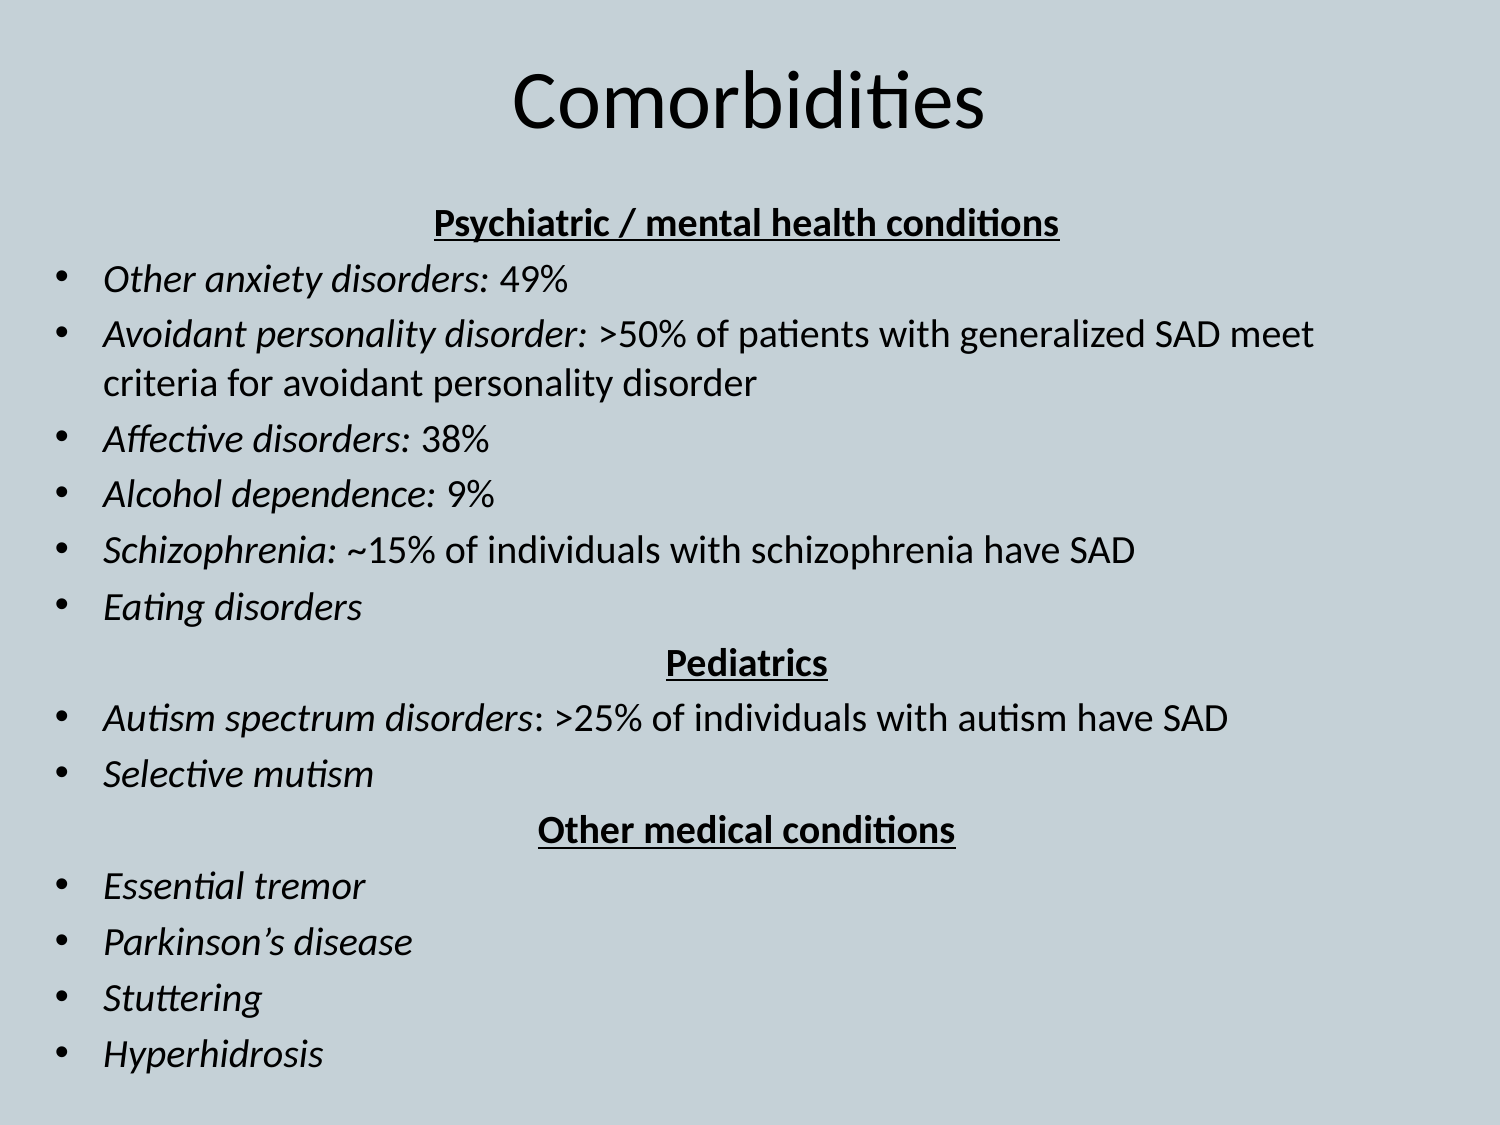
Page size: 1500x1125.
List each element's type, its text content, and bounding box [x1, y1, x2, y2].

title Comorbidities [75, 1, 1425, 188]
list Psychiatric / mental health conditions Other anxiety disorders: 49% Avoidant personality disorder: >50% of patients with generalized SAD meet criteria for avoidant personality disorder Affective disorders: 38% Alcohol dependence: 9% Schizophrenia: ~15% of individuals with schizophrenia have SAD Eating disorders Pediatrics Autism spectrum disorders: >25% of individuals with autism have SAD Selective mutism Other medical conditions Essential tremor Parkinson’s disease Stuttering Hyperhidrosis [39, 188, 1454, 1095]
